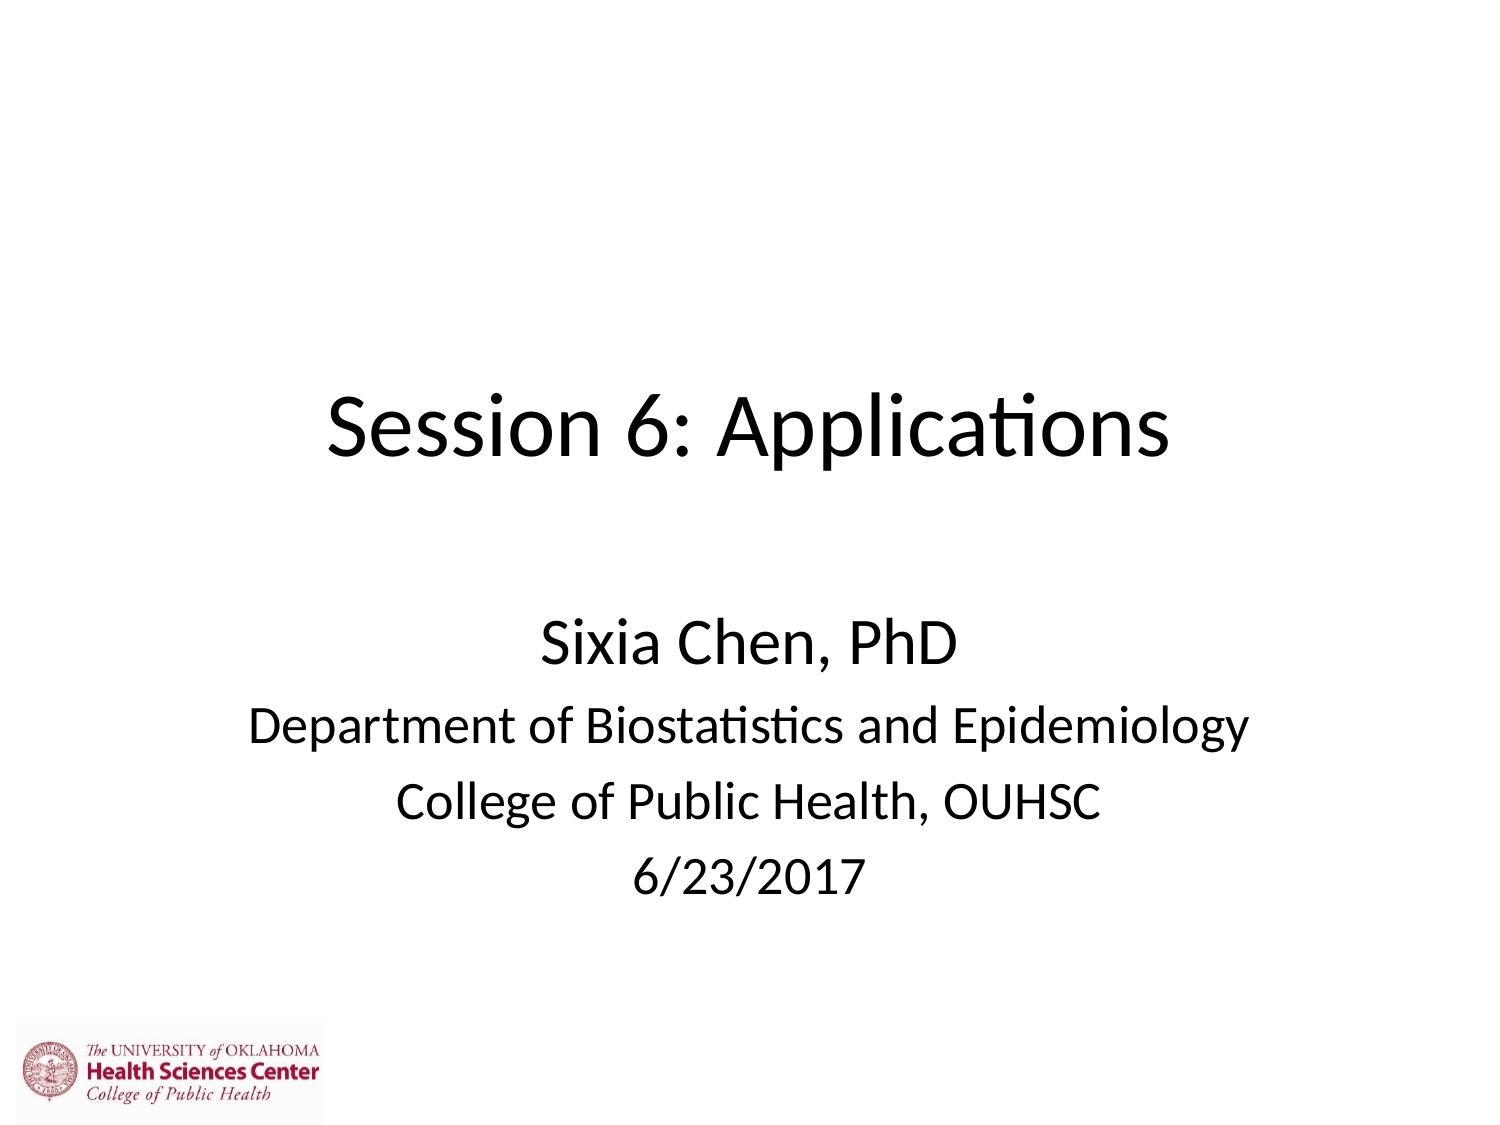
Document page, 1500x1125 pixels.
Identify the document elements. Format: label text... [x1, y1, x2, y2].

subtitle Sixia Chen, PhD Department of Biostatistics and Epidemiology College of Public Health, OUHSC 6/23/2017 [225, 590, 1275, 1025]
title Session 6: Applications [112, 249, 1388, 591]
picture [15, 1022, 325, 1125]
